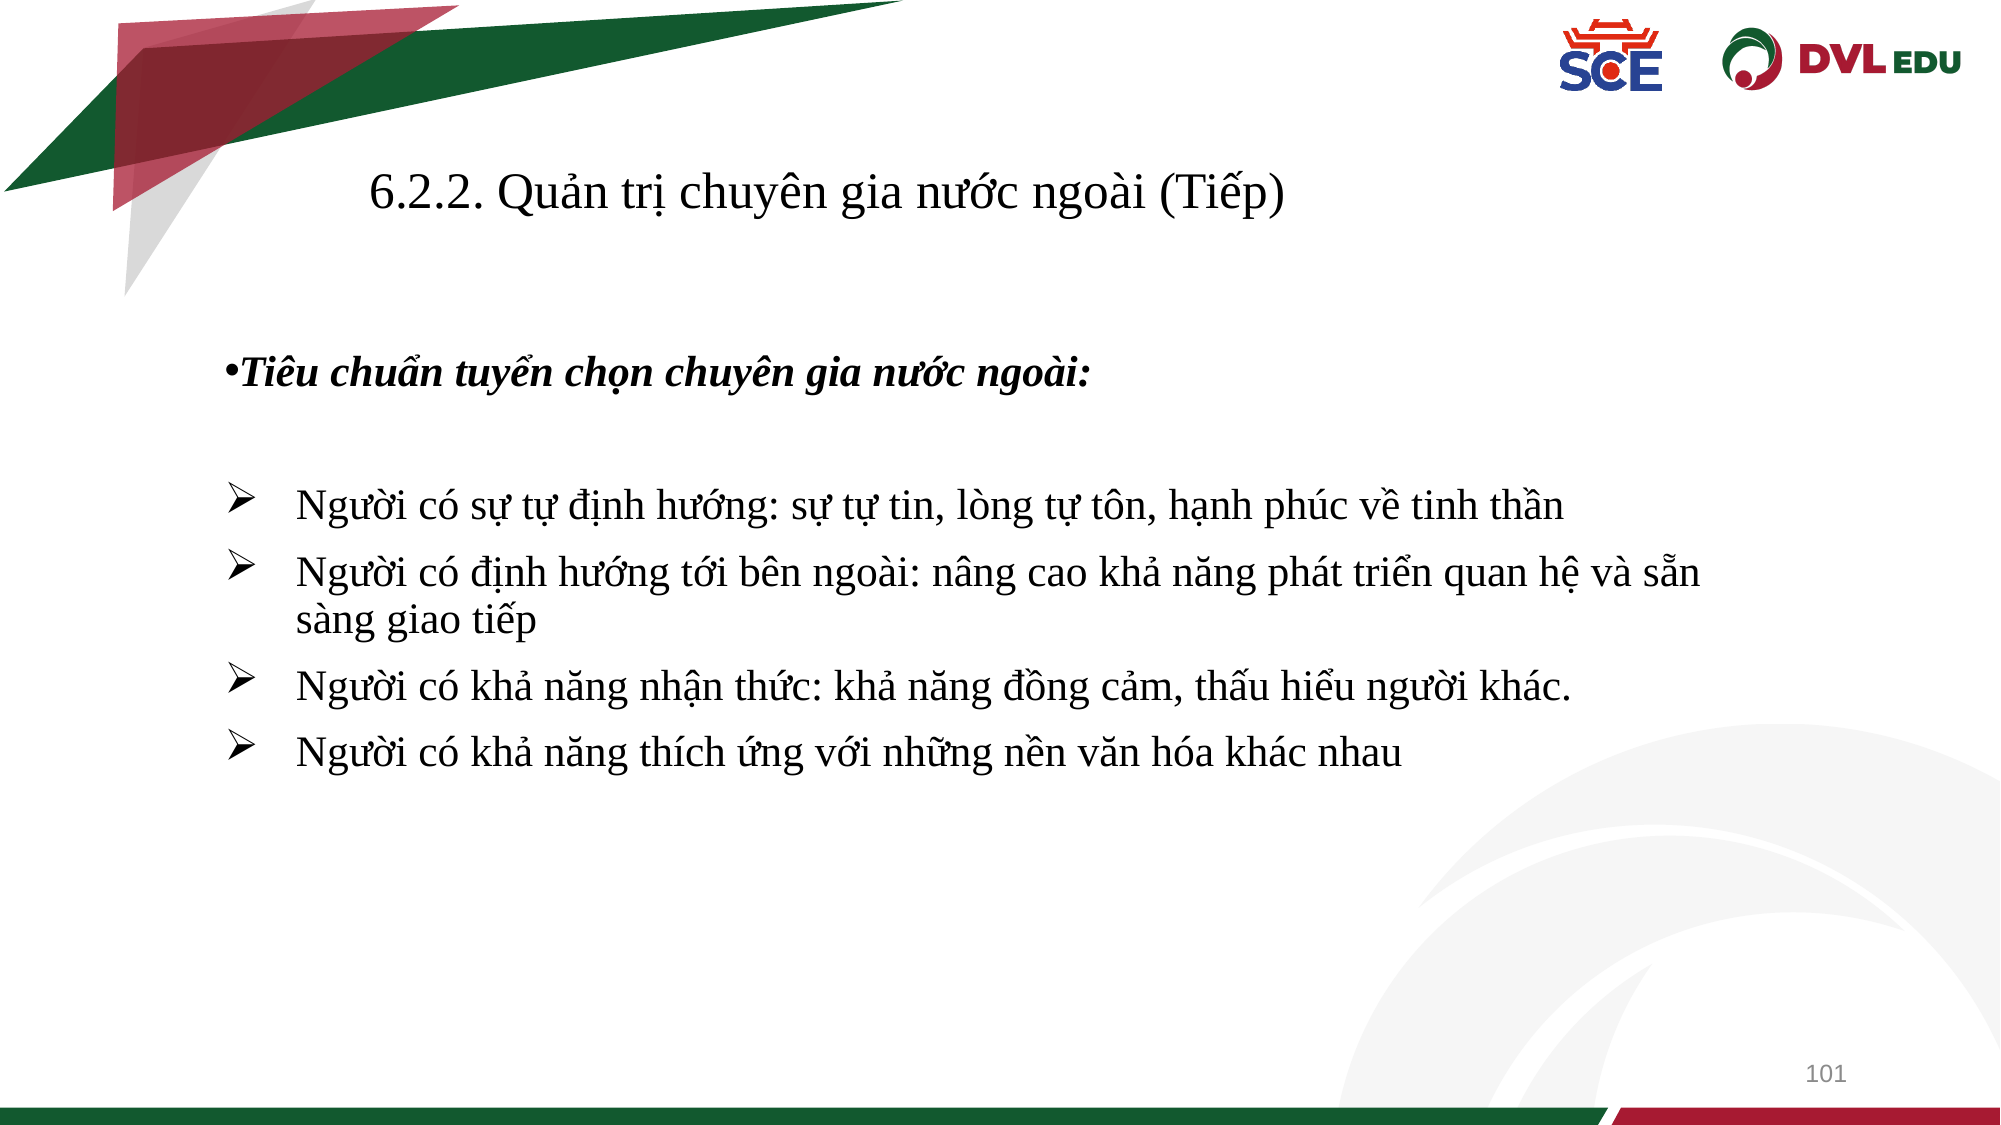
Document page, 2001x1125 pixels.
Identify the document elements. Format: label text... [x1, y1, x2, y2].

title 6.2.2. Quản trị chuyên gia nước ngoài (Tiếp) [354, 156, 1918, 228]
slide_number 101 [1412, 1042, 1863, 1103]
picture [1722, 27, 1961, 91]
picture [1559, 19, 1667, 91]
list Tiêu chuẩn tuyển chọn chuyên gia nước ngoài: Người có sự tự định hướng: sự tự tin, lòng tự tôn, hạnh phúc về tinh thần Người có định hướng tới bên ngoài: nâng cao khả năng phát triển quan hệ và sẵn sàng giao tiếp Người có khả năng nhận thức: khả năng đồng cảm, thấu hiểu người khác. Người có khả năng thích ứng với những nền văn hóa khác nhau [209, 341, 1773, 786]
